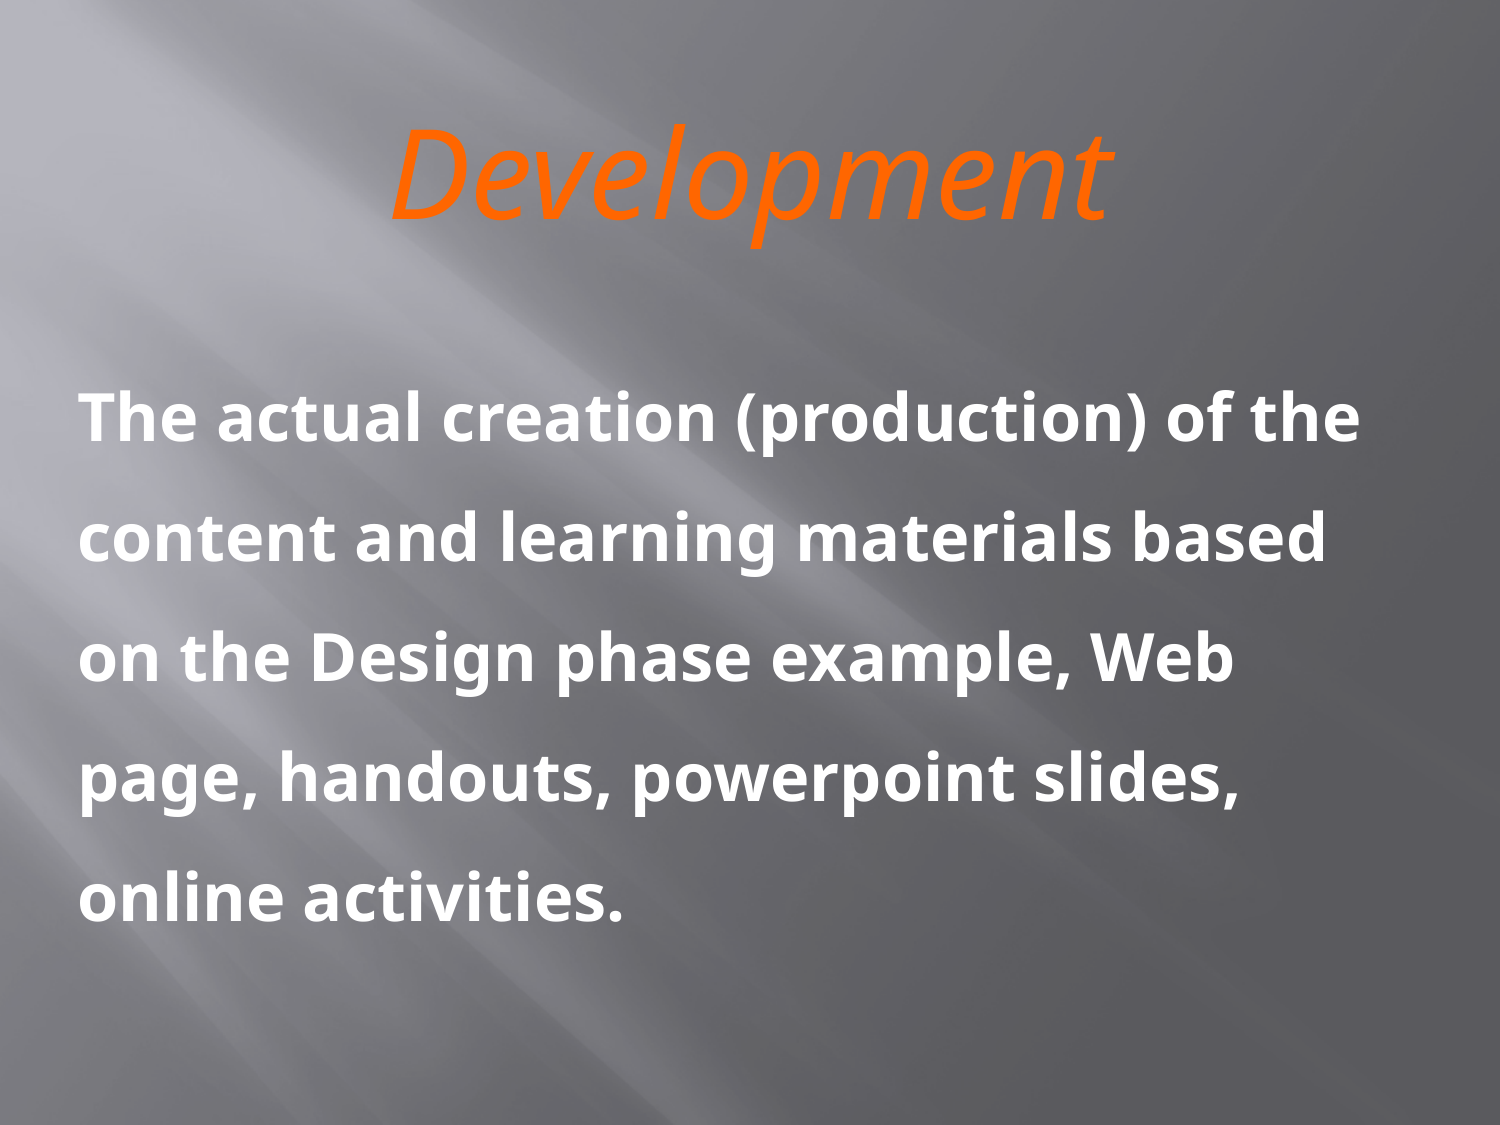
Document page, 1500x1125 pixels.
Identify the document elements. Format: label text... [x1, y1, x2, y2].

text_box Development The actual creation (production) of the content and learning materials based on the Design phase example, Web page, handouts, powerpoint slides, online activities. [62, 87, 1438, 1062]
